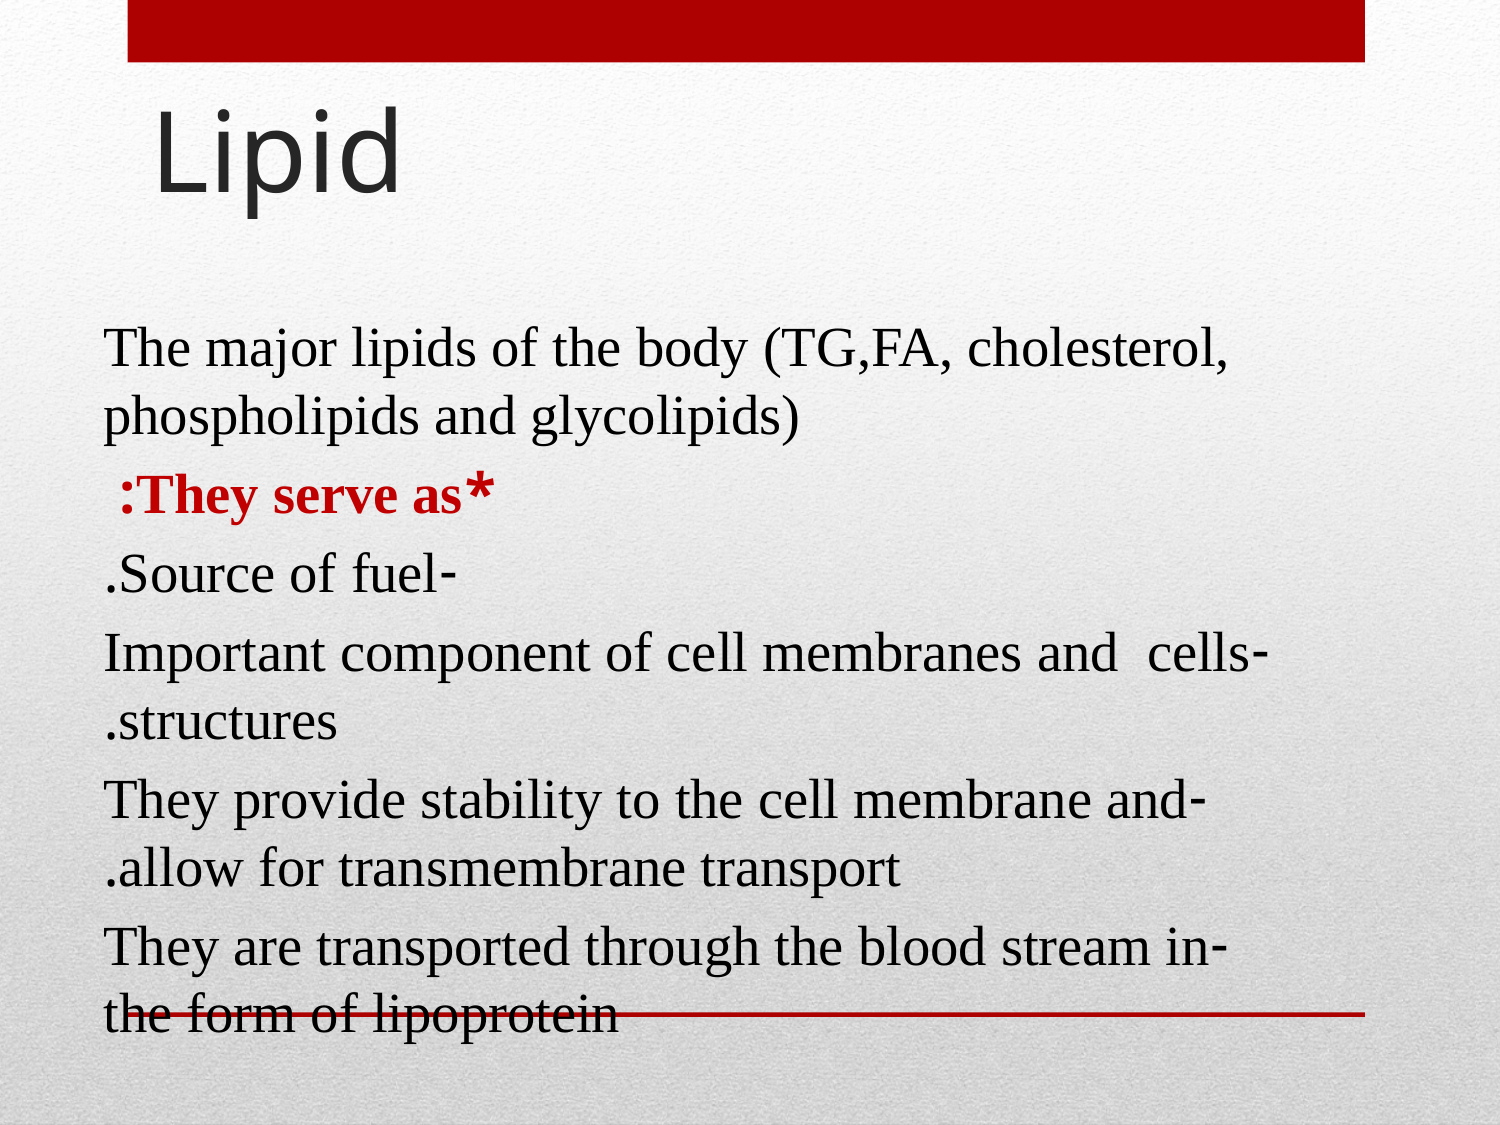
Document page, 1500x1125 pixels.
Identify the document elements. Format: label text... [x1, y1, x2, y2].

list The major lipids of the body (TG,FA, cholesterol, phospholipids and glycolipids) *They serve as: -Source of fuel. -Important component of cell membranes and cells structures. -They provide stability to the cell membrane and allow for transmembrane transport. -They are transported through the blood stream in the form of lipoprotein [88, 302, 1326, 1059]
title Lipid [135, 0, 1249, 223]
